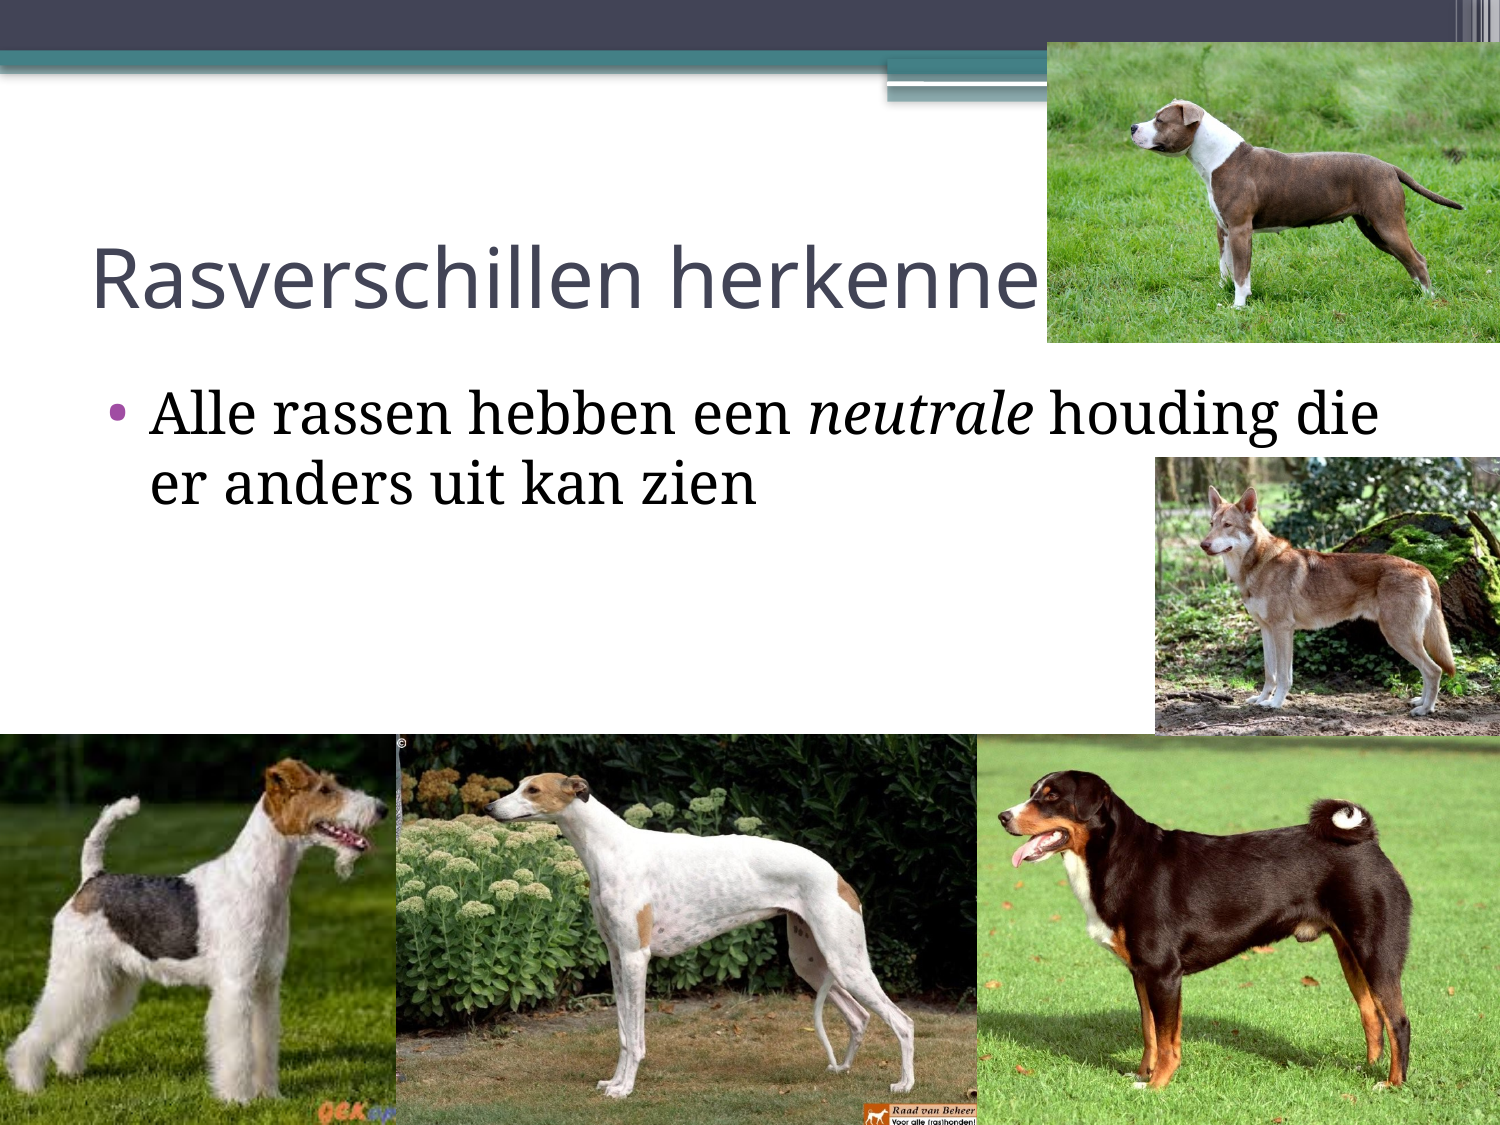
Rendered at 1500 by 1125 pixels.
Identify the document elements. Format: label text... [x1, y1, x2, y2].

title Rasverschillen herkennen [75, 187, 1425, 363]
picture [0, 457, 1500, 1125]
picture [1047, 42, 1500, 343]
list Alle rassen hebben een neutrale houding die er anders uit kan zien [75, 368, 1425, 732]
